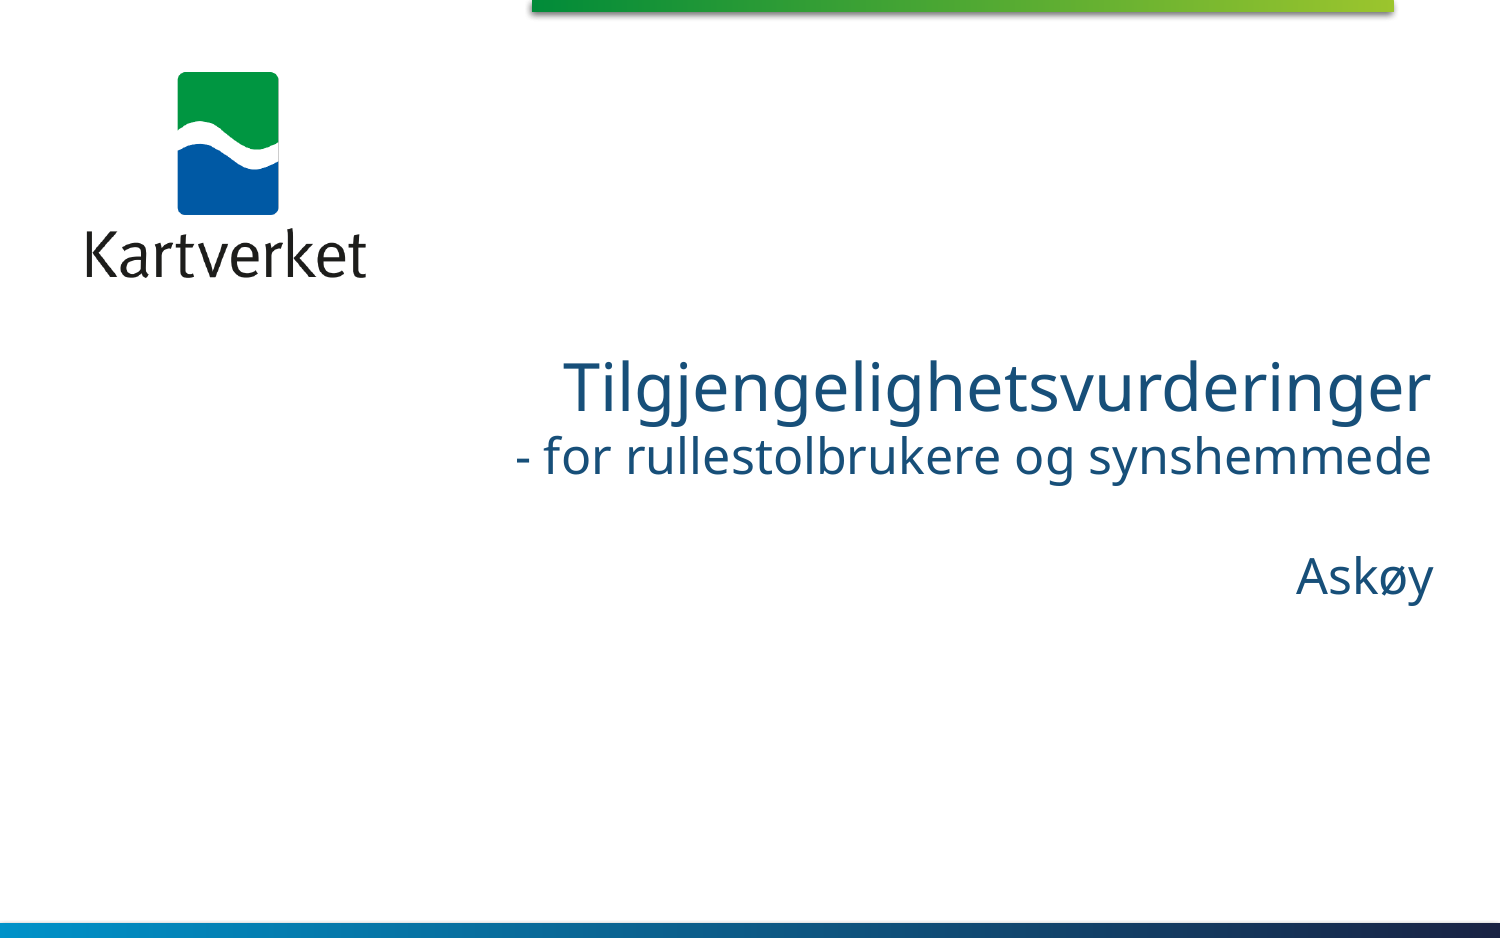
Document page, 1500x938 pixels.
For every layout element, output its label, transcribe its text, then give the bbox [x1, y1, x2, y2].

text_box Tilgjengelighetsvurderinger - for rullestolbrukere og synshemmede Askøy [66, 337, 1449, 613]
